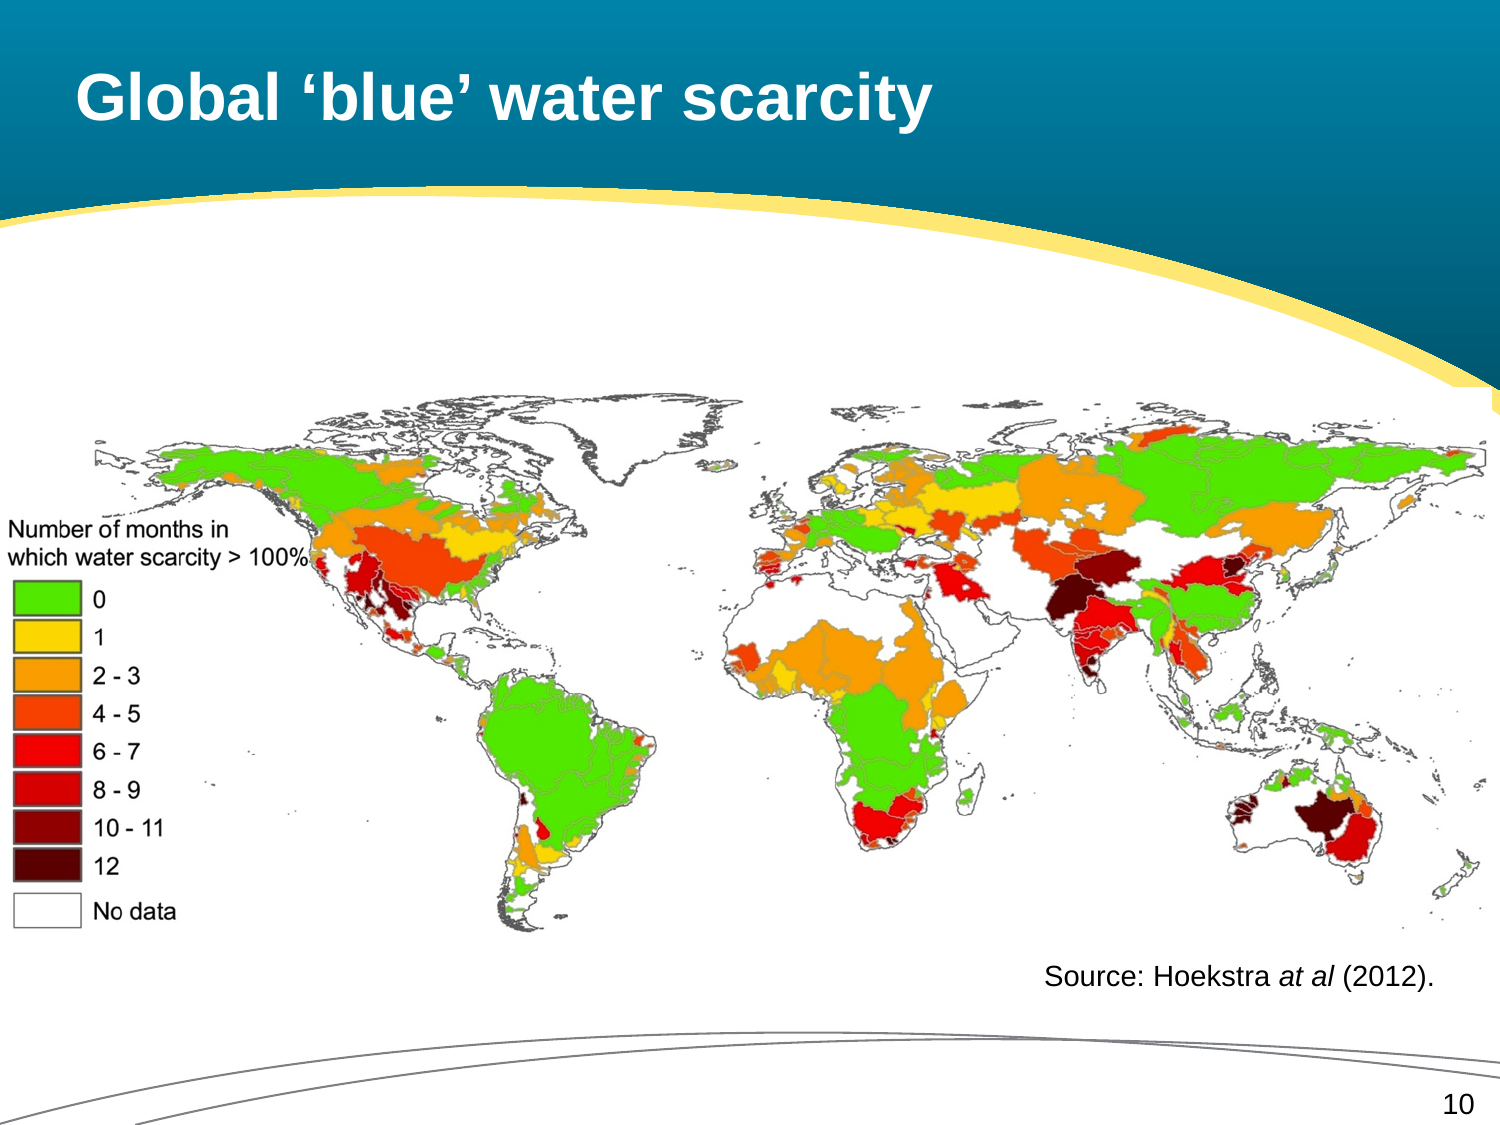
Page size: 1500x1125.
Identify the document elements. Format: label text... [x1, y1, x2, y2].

picture [0, 387, 1492, 938]
title Global ‘blue’ water scarcity [74, 0, 1476, 188]
text_box Source: Hoekstra at al (2012). [1025, 949, 1450, 1000]
slide_number 10 [1124, 1084, 1476, 1113]
